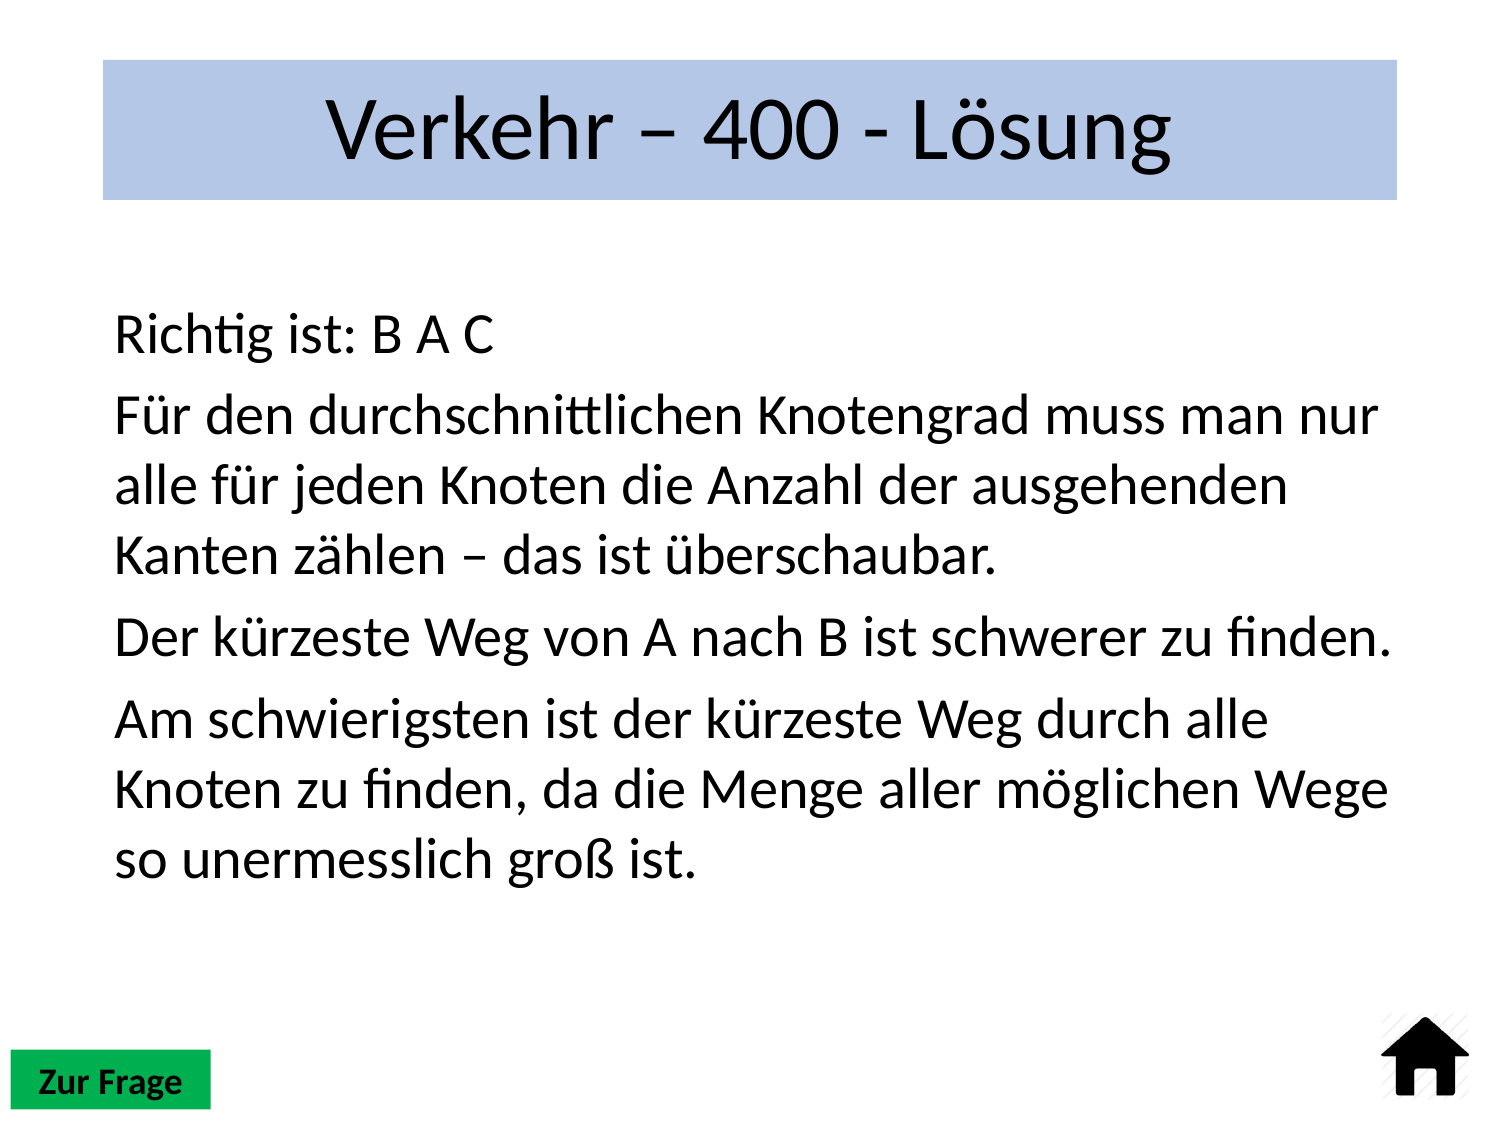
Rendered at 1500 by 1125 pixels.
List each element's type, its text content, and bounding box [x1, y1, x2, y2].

title Verkehr – 400 - Lösung [103, 59, 1397, 200]
text_box Zur Frage [10, 1049, 211, 1110]
text_box [74, 262, 1425, 988]
picture [1381, 1012, 1469, 1100]
text_box Richtig ist: B A C Für den durchschnittlichen Knotengrad muss man nur alle für jeden Knoten die Anzahl der ausgehenden Kanten zählen – das ist überschaubar. Der kürzeste Weg von A nach B ist schwerer zu finden. Am schwierigsten ist der kürzeste Weg durch alle Knoten zu finden, da die Menge aller möglichen Wege so unermesslich groß ist. [99, 287, 1450, 1013]
